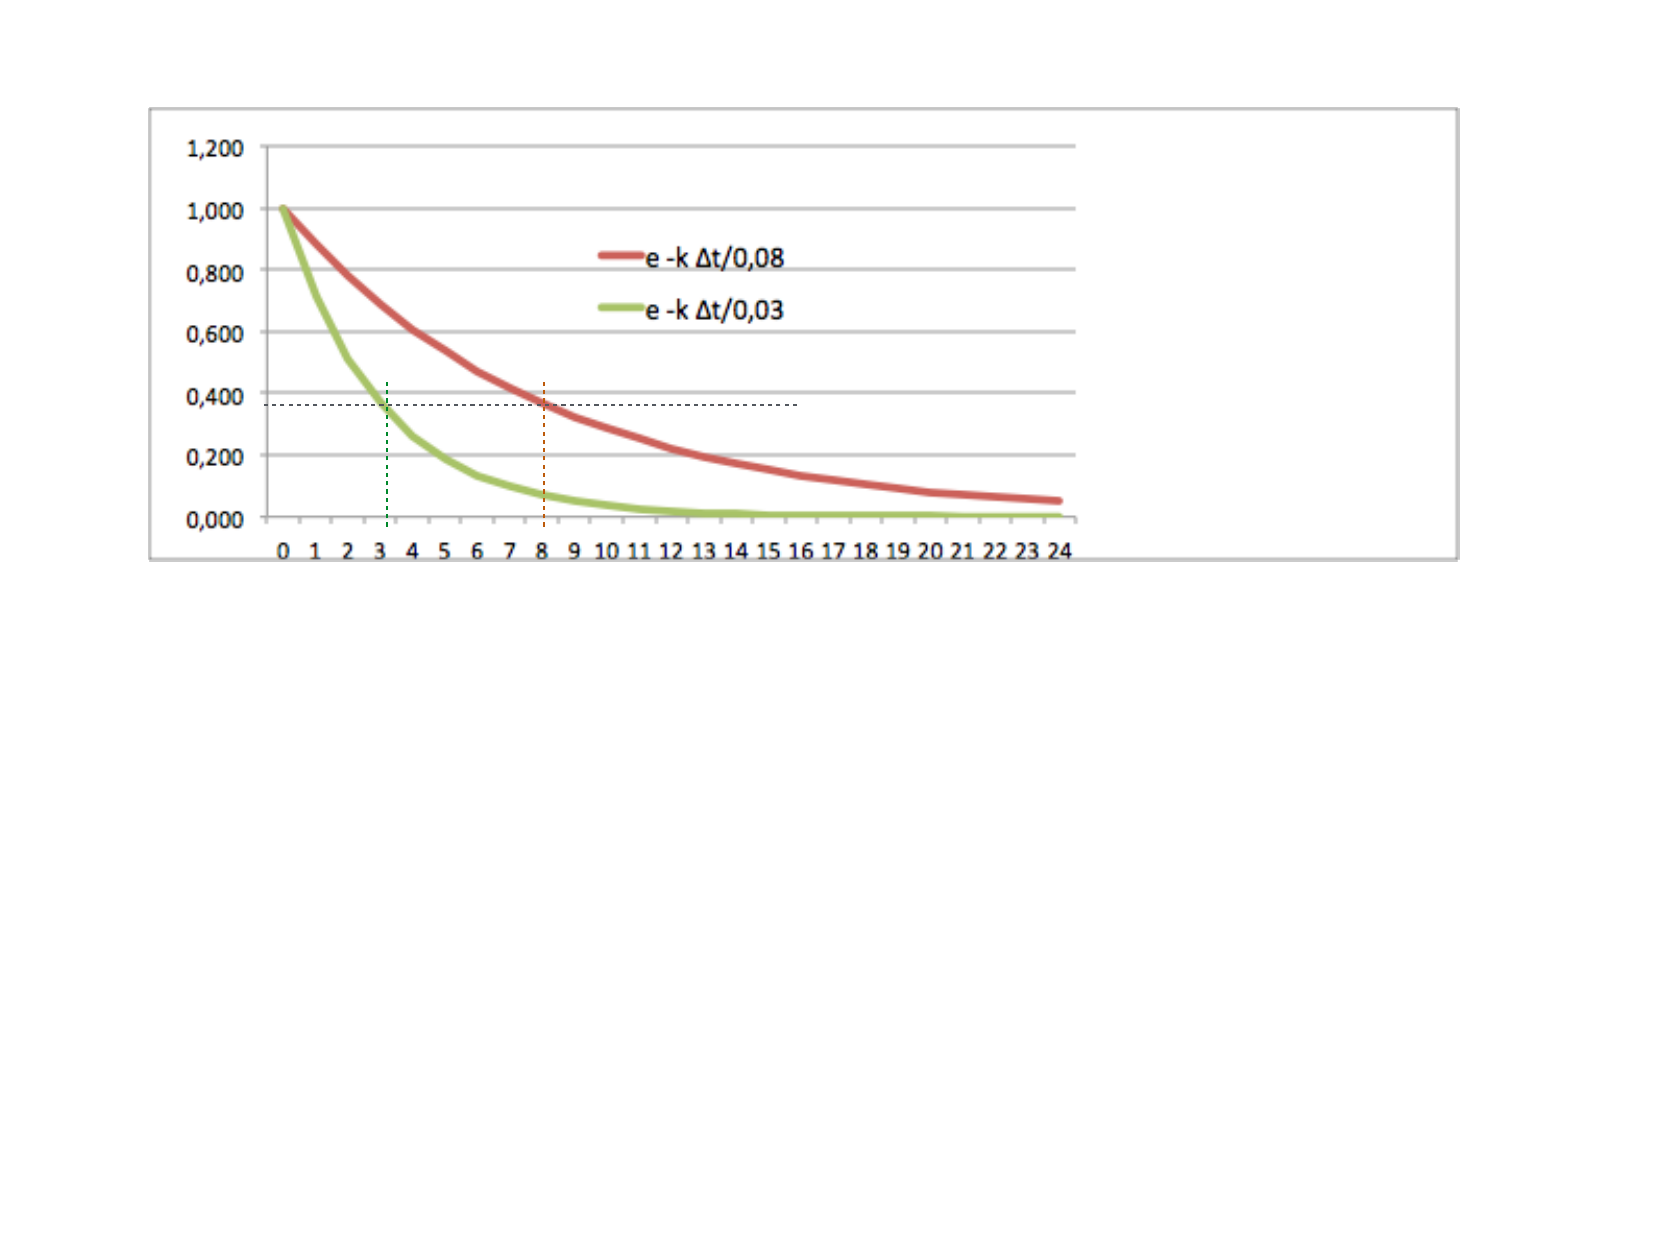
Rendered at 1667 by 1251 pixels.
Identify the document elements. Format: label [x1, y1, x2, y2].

picture [148, 107, 1460, 563]
